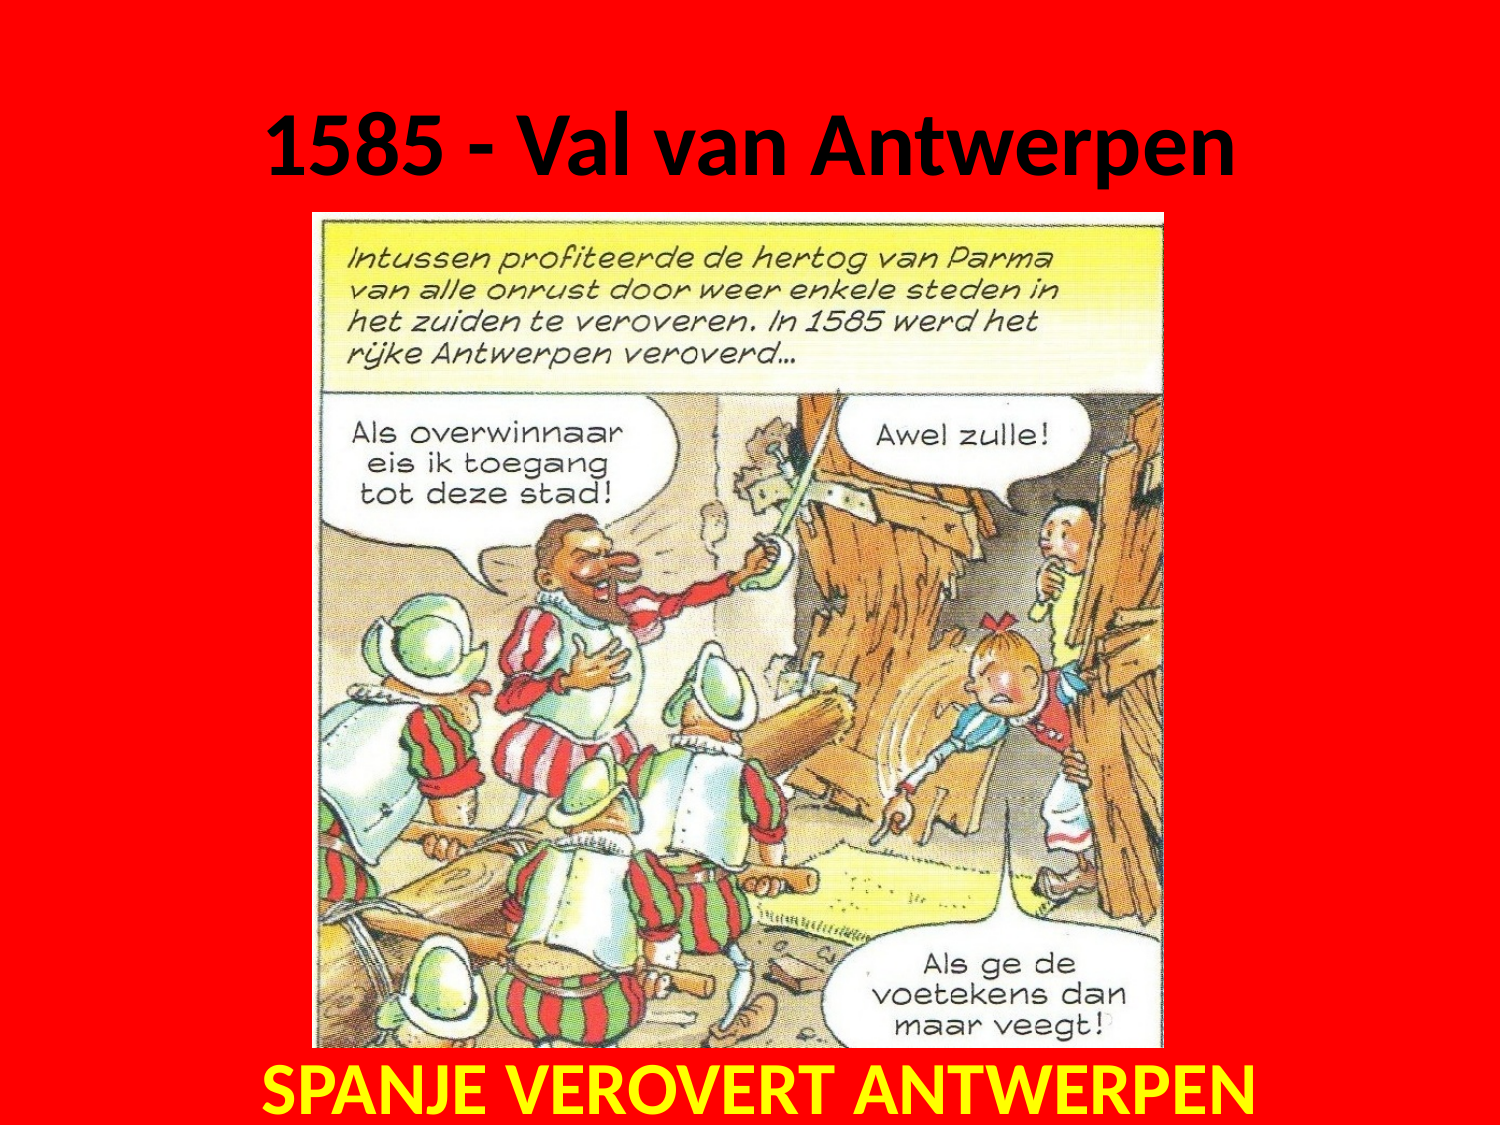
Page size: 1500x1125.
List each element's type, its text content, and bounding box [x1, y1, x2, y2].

text_box Spanje verovert antwerpen [246, 1031, 1274, 1125]
title 1585 - Val van Antwerpen [75, 45, 1425, 233]
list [312, 211, 1164, 1048]
